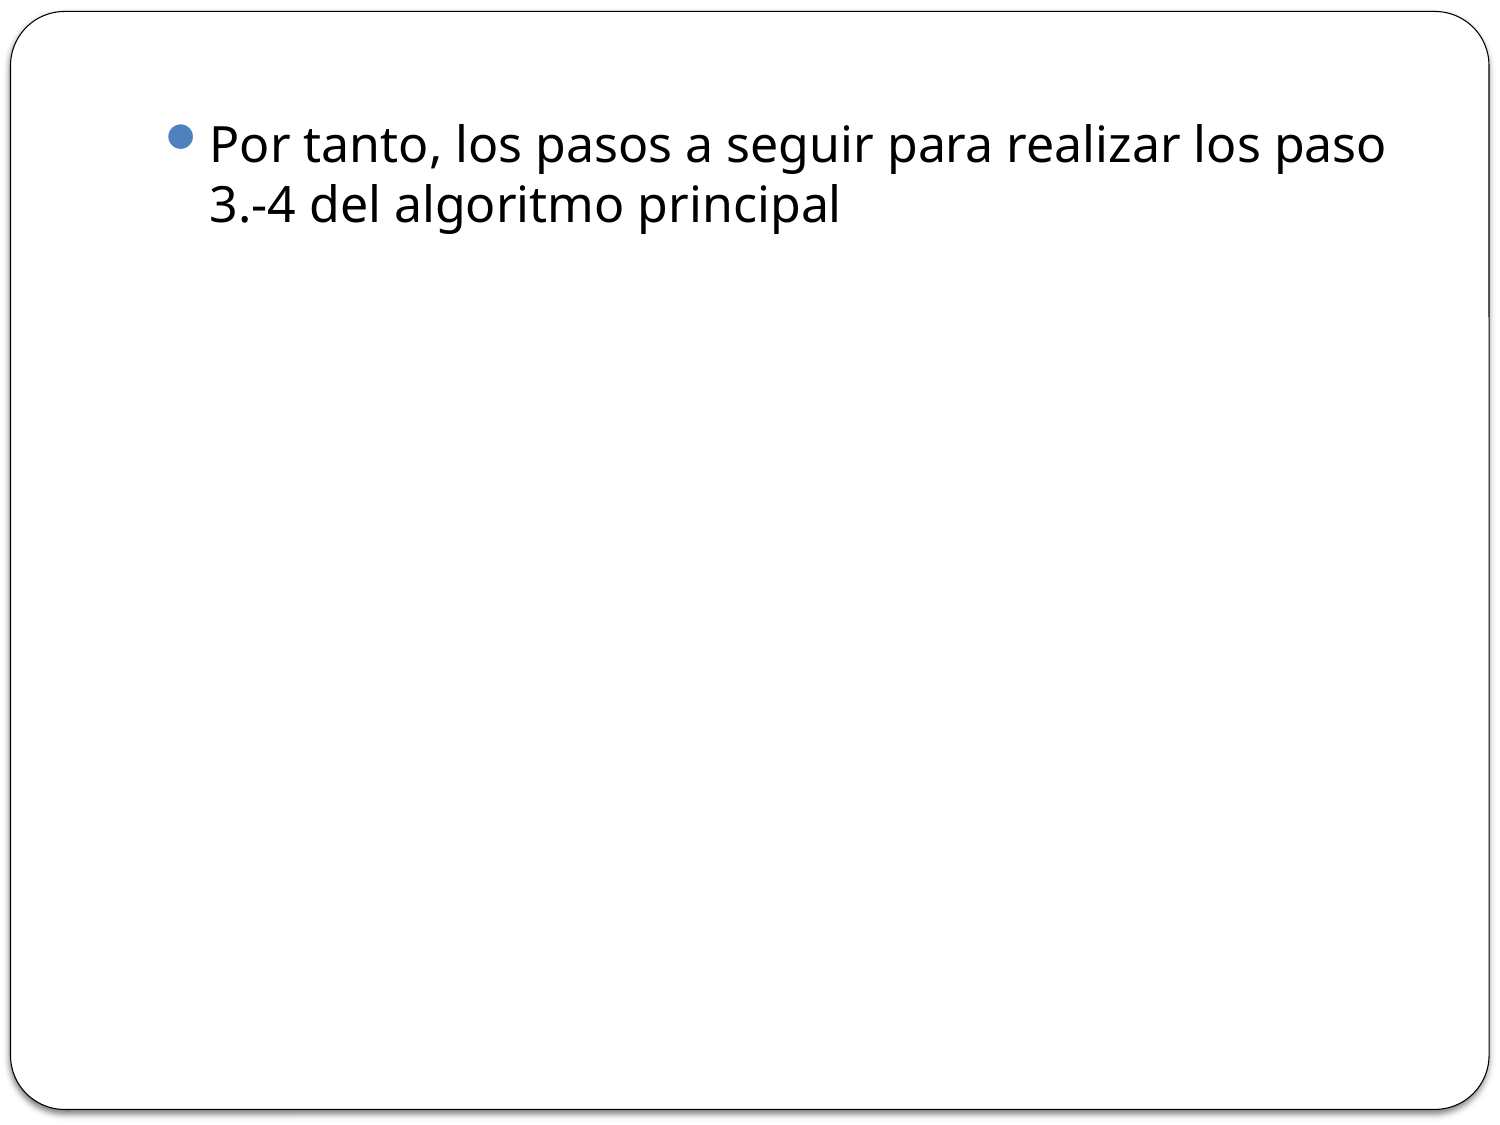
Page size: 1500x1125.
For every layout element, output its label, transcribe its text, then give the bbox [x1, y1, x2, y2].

list Por tanto, los pasos a seguir para realizar los paso 3.-4 del algoritmo principal [150, 105, 1425, 988]
